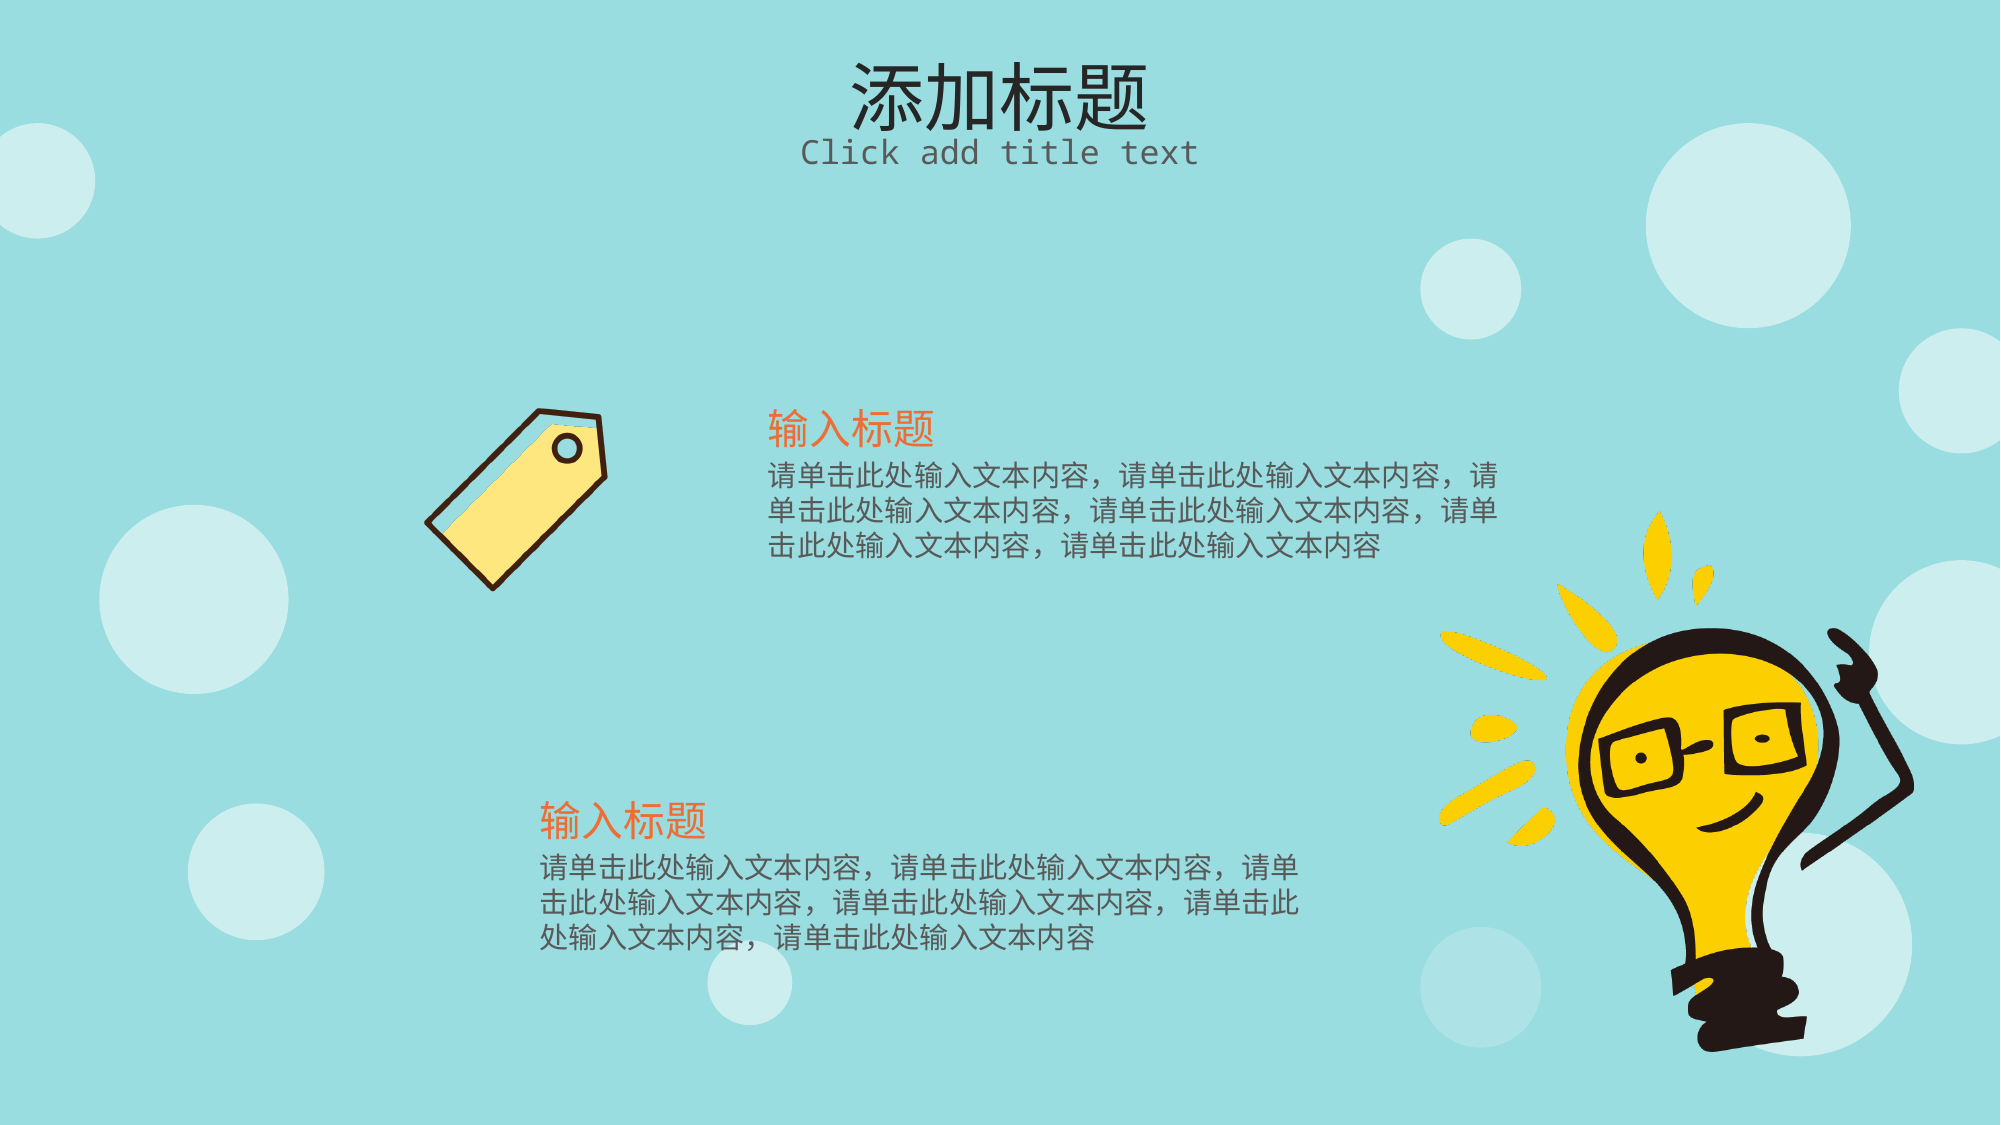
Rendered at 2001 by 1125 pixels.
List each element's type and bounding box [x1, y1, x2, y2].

picture [361, 355, 665, 660]
text_box [525, 787, 1318, 999]
text_box [753, 395, 1522, 607]
picture [1439, 510, 1914, 1052]
